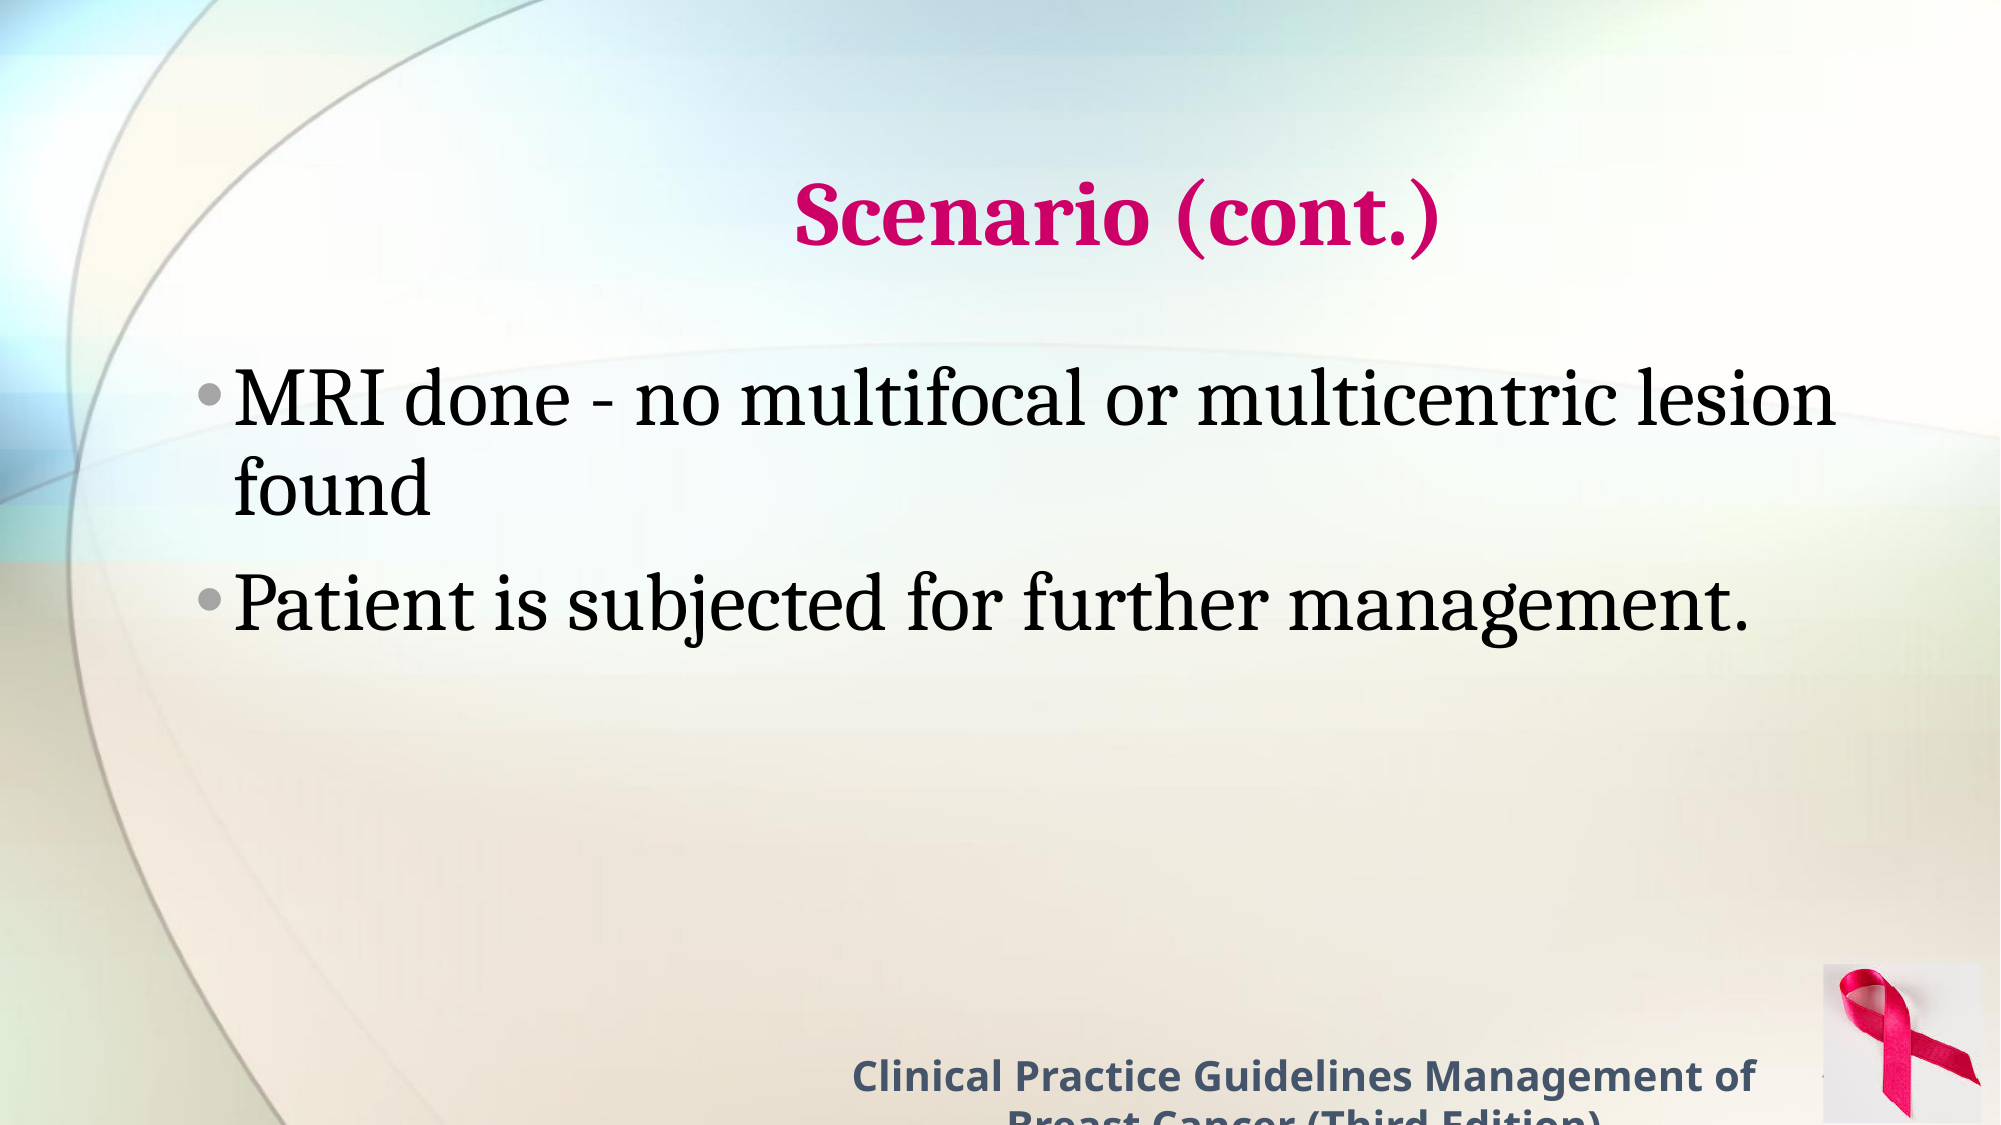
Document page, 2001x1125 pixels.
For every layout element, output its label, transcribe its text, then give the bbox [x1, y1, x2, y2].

text_box Clinical Practice Guidelines Management of Breast Cancer (Third Edition) [788, 1042, 1820, 1125]
picture [0, 0, 2001, 1125]
title Scenario (cont.) [381, 100, 1863, 318]
list MRI done - no multifocal or multicentric lesion found Patient is subjected for further management. [180, 346, 1863, 1061]
